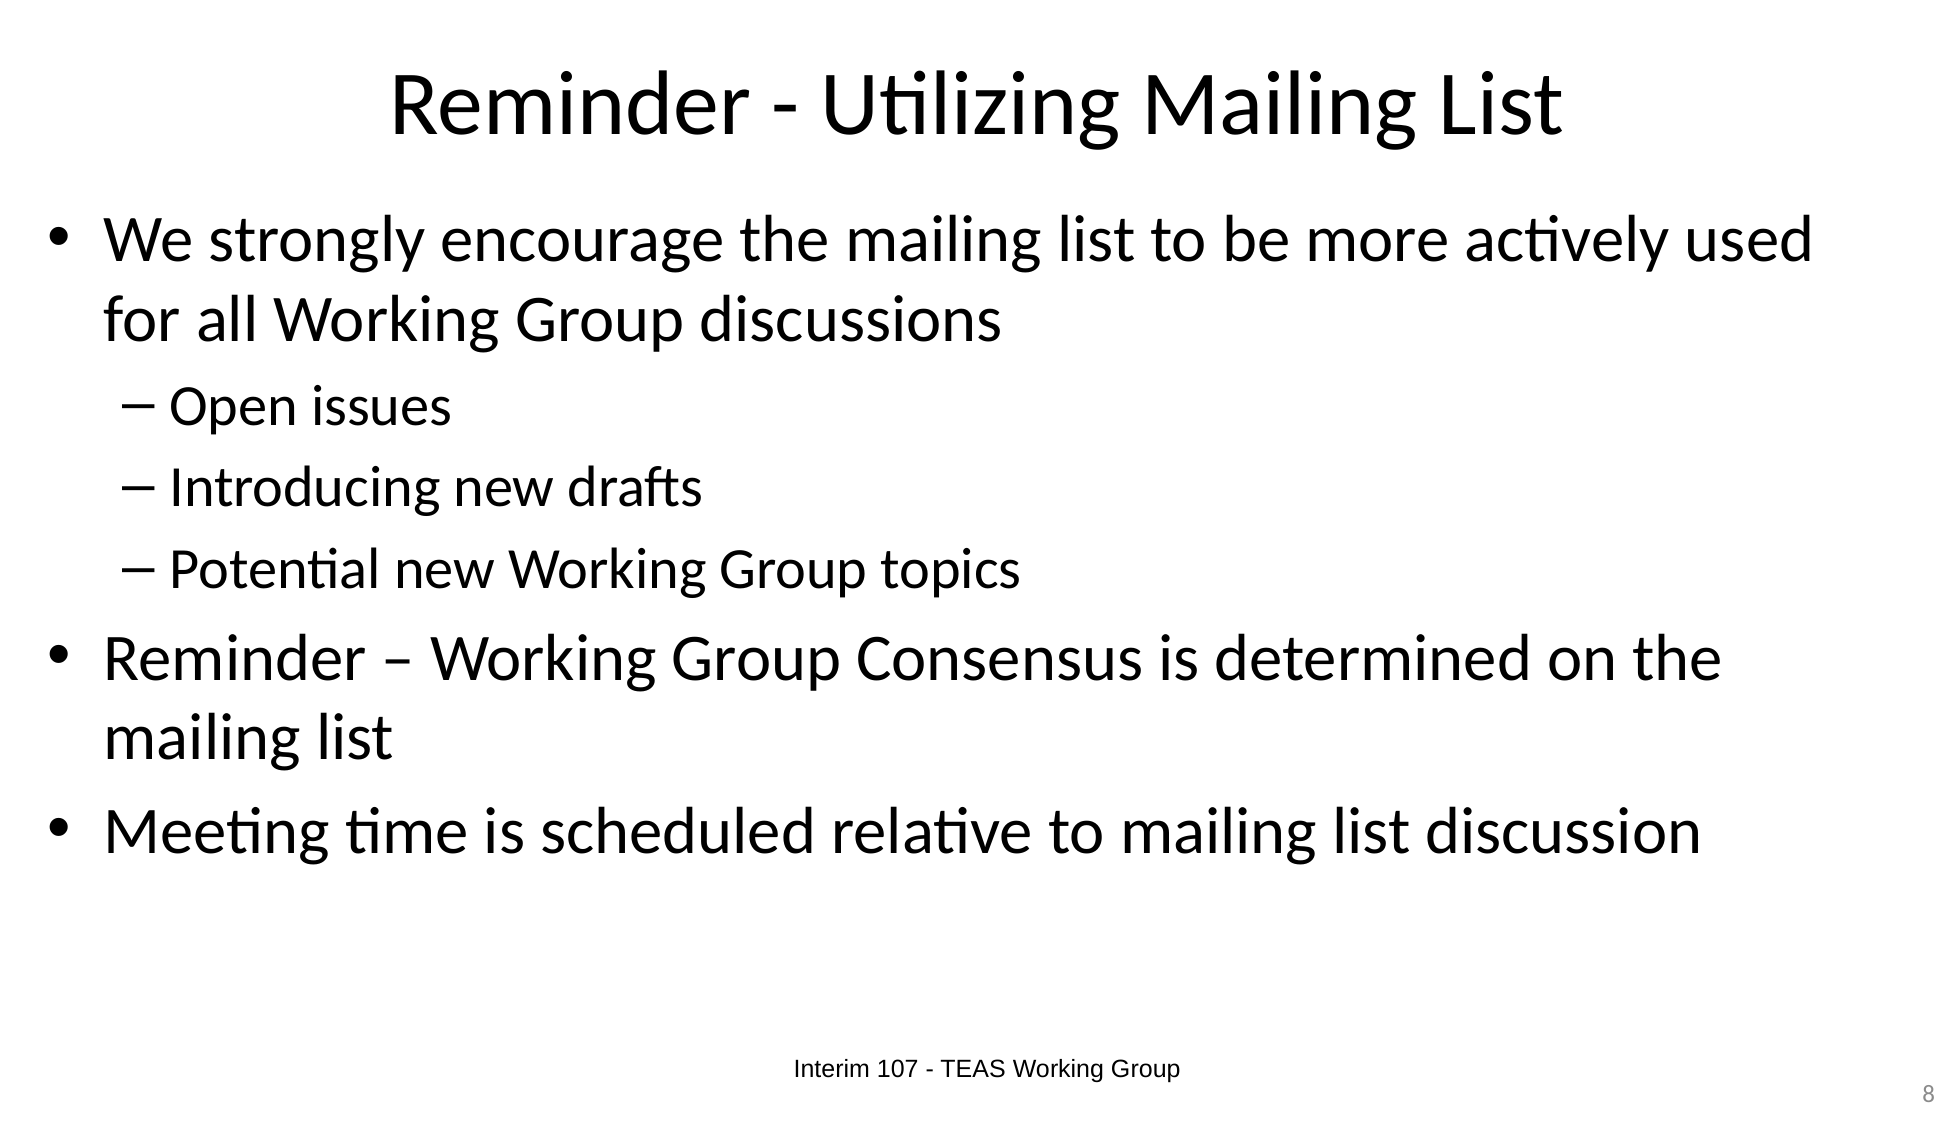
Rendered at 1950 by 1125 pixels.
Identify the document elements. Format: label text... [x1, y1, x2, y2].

list We strongly encourage the mailing list to be more actively used for all Working Group discussions​ Open issues​ Introducing new drafts​ Potential new Working Group topics​ Reminder – Working Group Consensus is determined on the mailing list​ Meeting time is scheduled relative to mailing list discussion [32, 187, 1869, 1071]
title Reminder - Utilizing Mailing List [99, 4, 1855, 187]
footer Interim 107 - TEAS Working Group [750, 1037, 1225, 1098]
slide_number 8 [1830, 1062, 1950, 1123]
